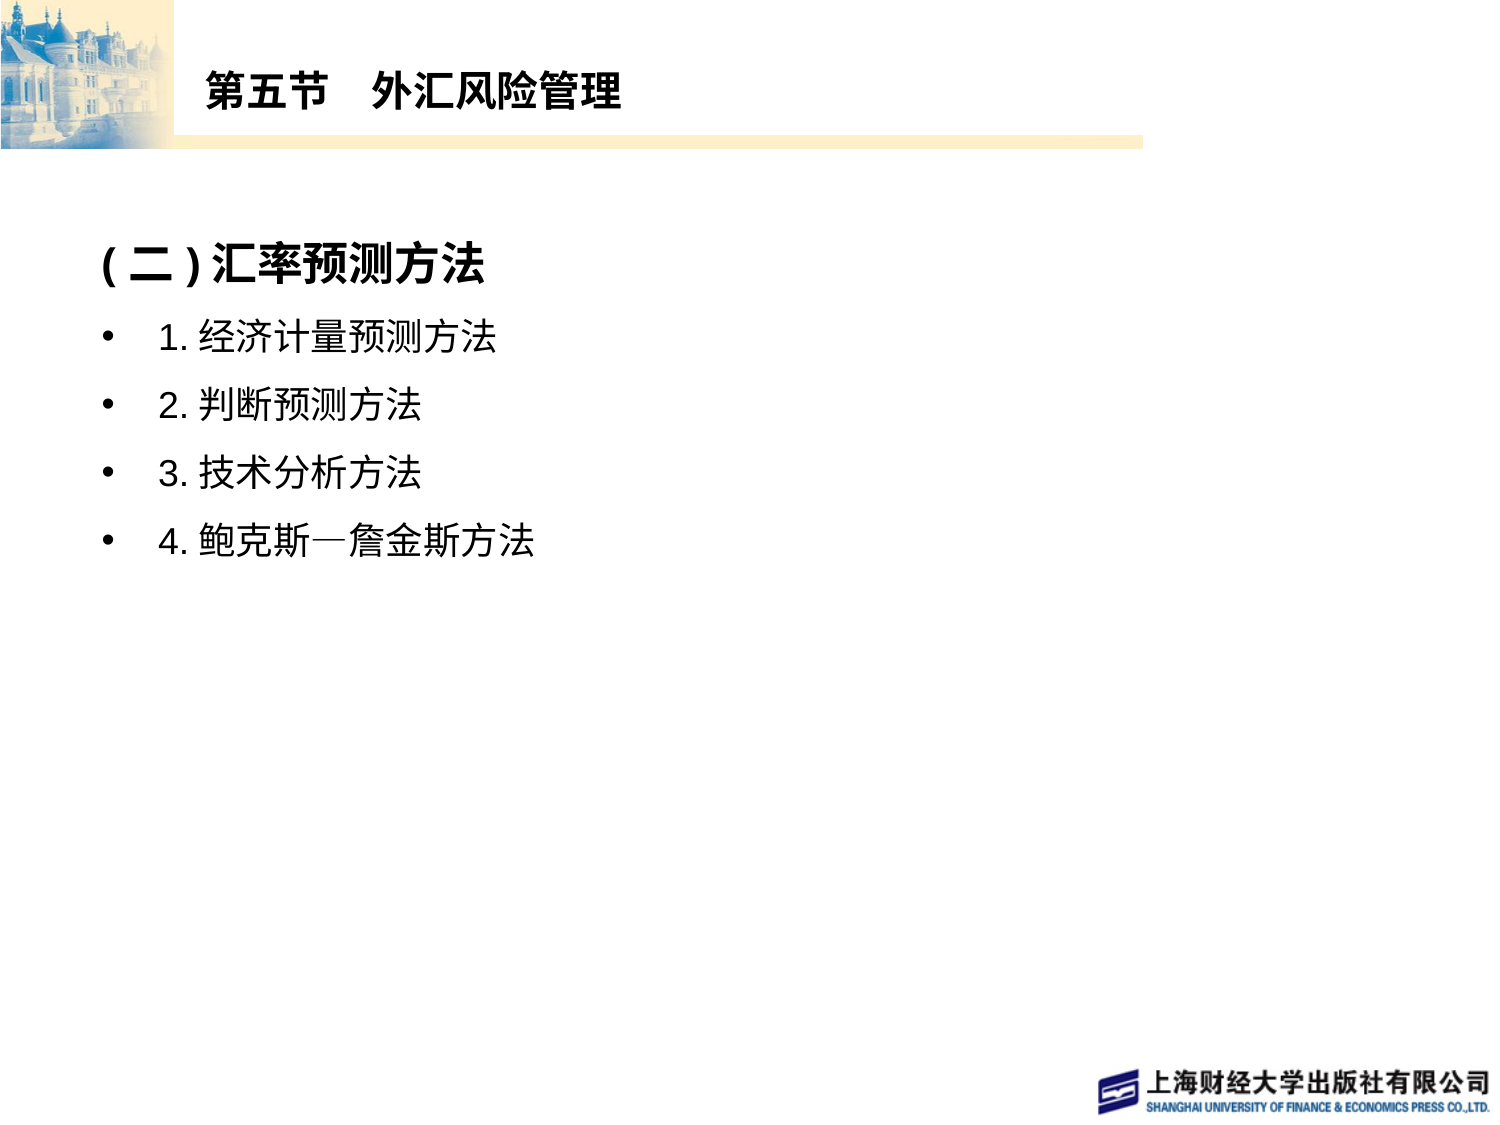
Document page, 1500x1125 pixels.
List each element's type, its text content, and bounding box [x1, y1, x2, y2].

title 第五节 外汇风险管理 [189, 36, 1262, 143]
list (二)汇率预测方法 1.经济计量预测方法 2.判断预测方法 3.技术分析方法 4.鲍克斯—詹金斯方法 [86, 207, 1425, 1071]
picture [1097, 1065, 1494, 1120]
picture [0, 0, 1143, 149]
